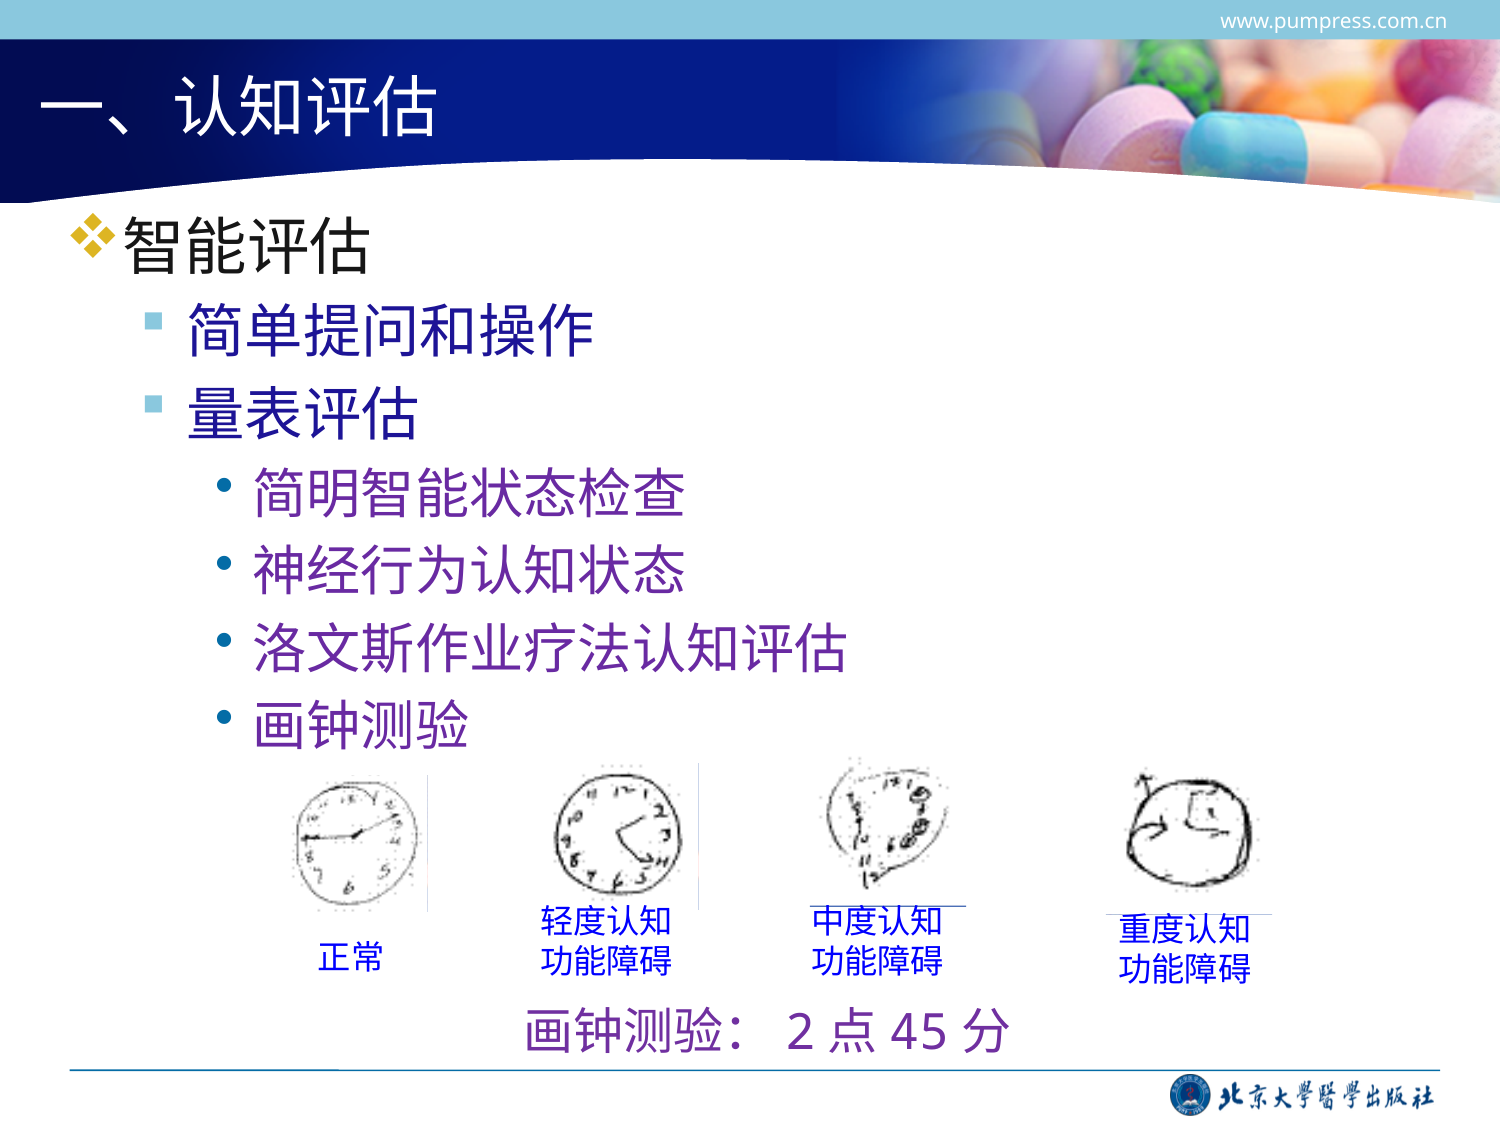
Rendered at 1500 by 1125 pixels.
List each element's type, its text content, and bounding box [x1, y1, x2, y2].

text_box 轻度认知功能障碍 [525, 893, 714, 988]
slide_number www.pumpress.com.cn [1024, 0, 1463, 38]
picture [1170, 1074, 1436, 1118]
picture [0, 40, 1500, 203]
picture [809, 751, 967, 907]
picture [1105, 751, 1273, 915]
text_box 画钟测验：2点45分 [508, 992, 1026, 1068]
text_box 重度认知功能障碍 [1103, 900, 1292, 996]
picture [288, 774, 429, 913]
title 一、认知评估 [23, 58, 1349, 152]
text_box 中度认知功能障碍 [796, 893, 985, 988]
text_box 正常 [303, 928, 400, 984]
picture [549, 762, 699, 910]
list 智能评估 简单提问和操作 量表评估 简明智能状态检查 神经行为认知状态 洛文斯作业疗法认知评估 画钟测验 [49, 198, 1463, 1026]
